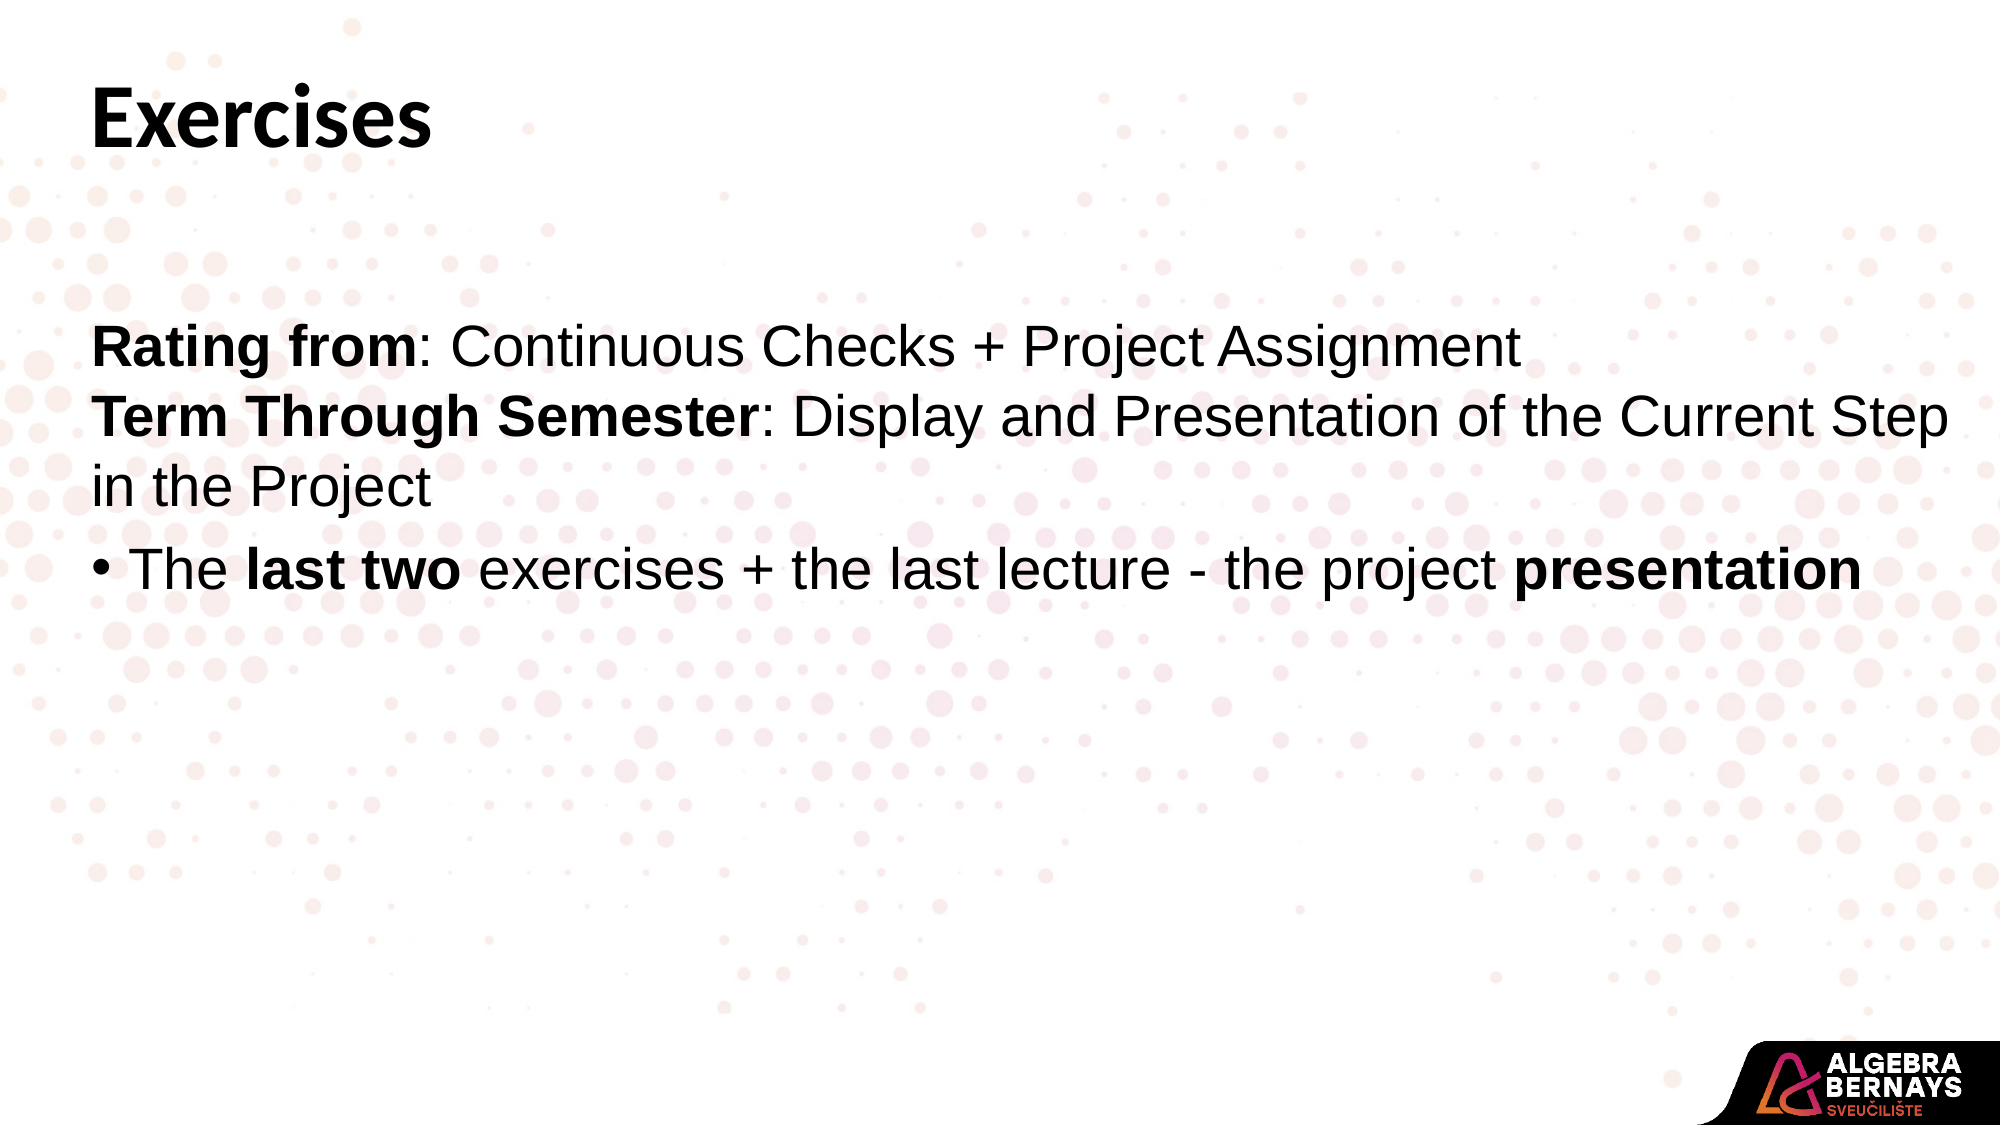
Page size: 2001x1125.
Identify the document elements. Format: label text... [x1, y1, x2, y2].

text_box Rating from: Continuous Checks + Project Assignment Term Through Semester: Display and Presentation of the Current Step in the Project The last two exercises + the last lecture - the project presentation [76, 300, 2000, 1015]
text_box Exercises [76, 61, 1802, 279]
picture [0, 0, 2000, 1125]
